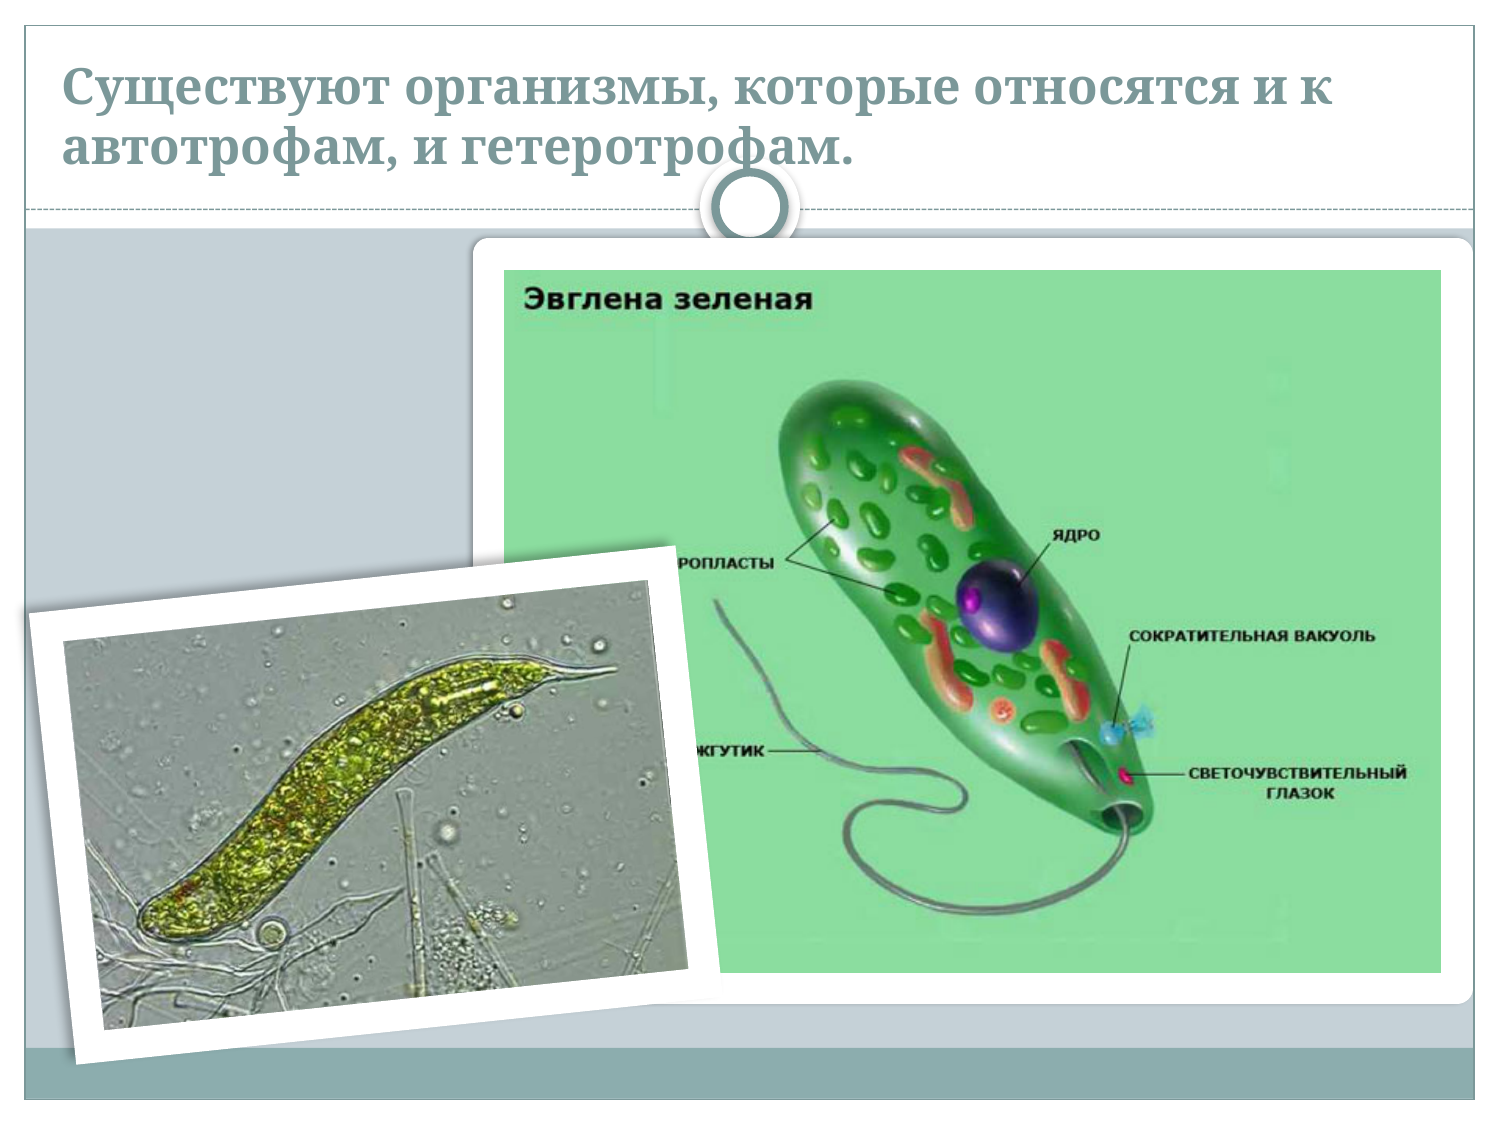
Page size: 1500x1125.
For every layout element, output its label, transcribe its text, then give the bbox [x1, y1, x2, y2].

picture [65, 269, 1442, 1030]
title Существуют организмы, которые относятся и к автотрофам, и гетеротрофам. [46, 46, 1447, 200]
